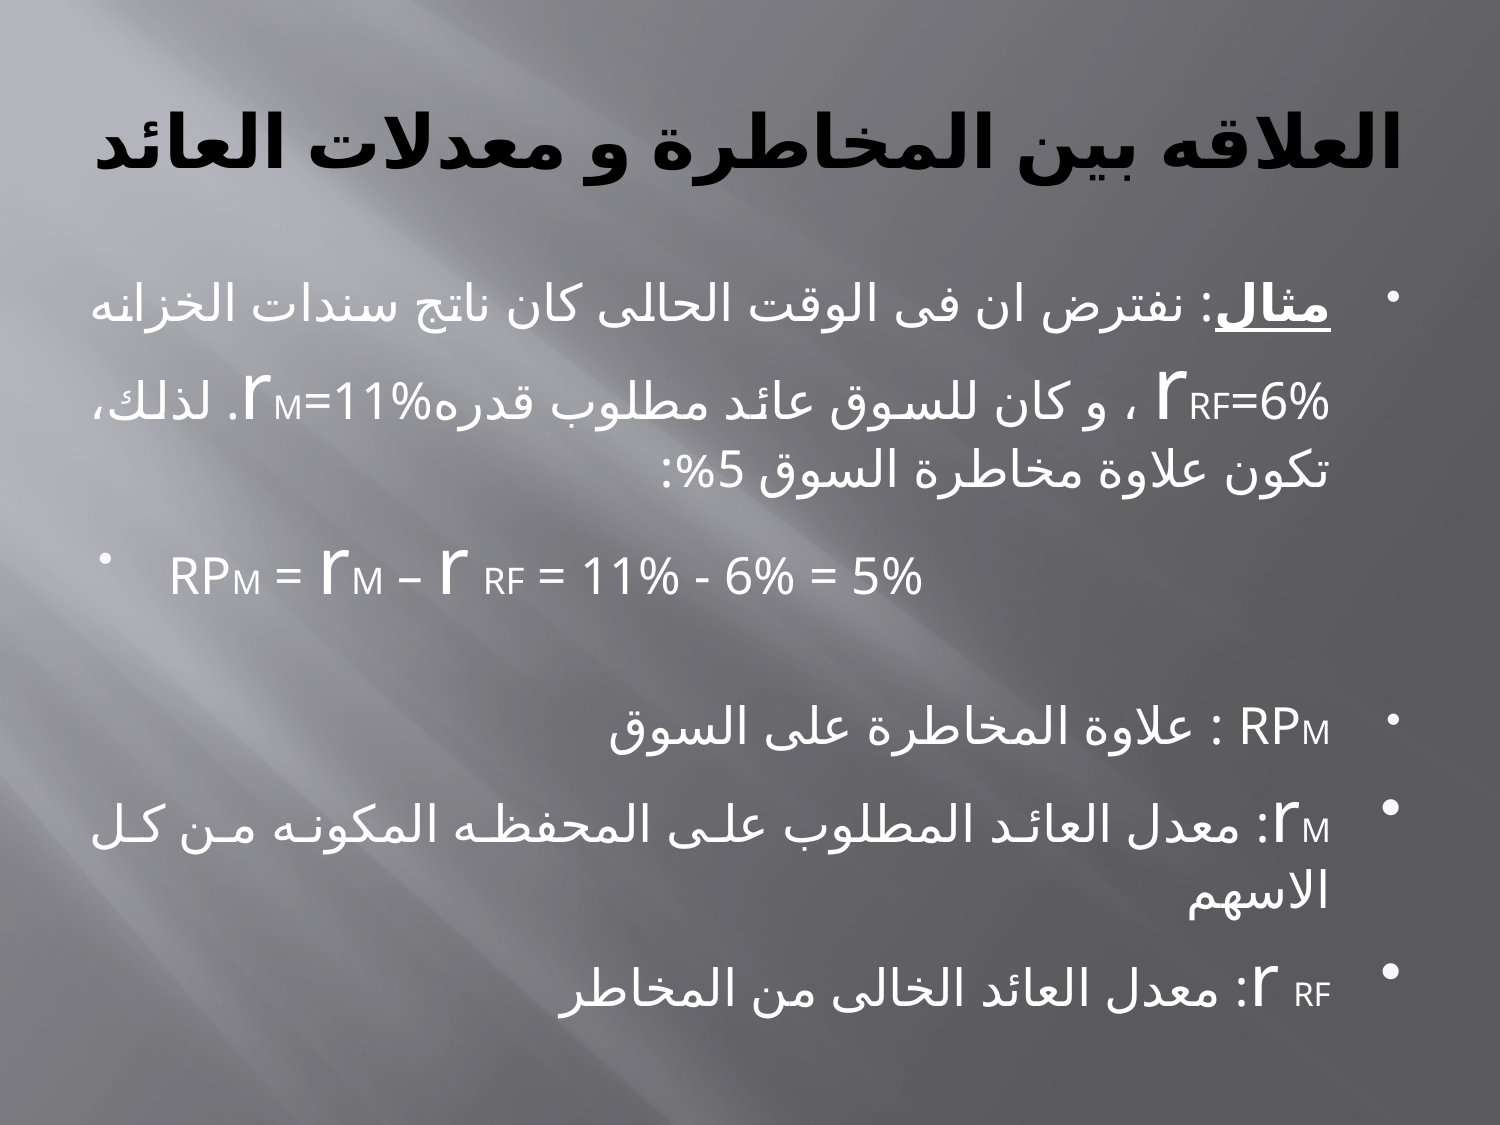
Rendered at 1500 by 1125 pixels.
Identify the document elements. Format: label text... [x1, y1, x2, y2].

list مثال: نفترض ان فى الوقت الحالى كان ناتج سندات الخزانه rRF=6% ، و كان للسوق عائد مطلوب قدرهrM=11%. لذلك، تكون علاوة مخاطرة السوق 5%: RPM = rM – r RF = 11% - 6% = 5% RPM : علاوة المخاطرة على السوق rM: معدل العائد المطلوب على المحفظه المكونه من كل الاسهم r RF: معدل العائد الخالى من المخاطر [75, 262, 1425, 1035]
title العلاقه بين المخاطرة و معدلات العائد [75, 45, 1425, 233]
